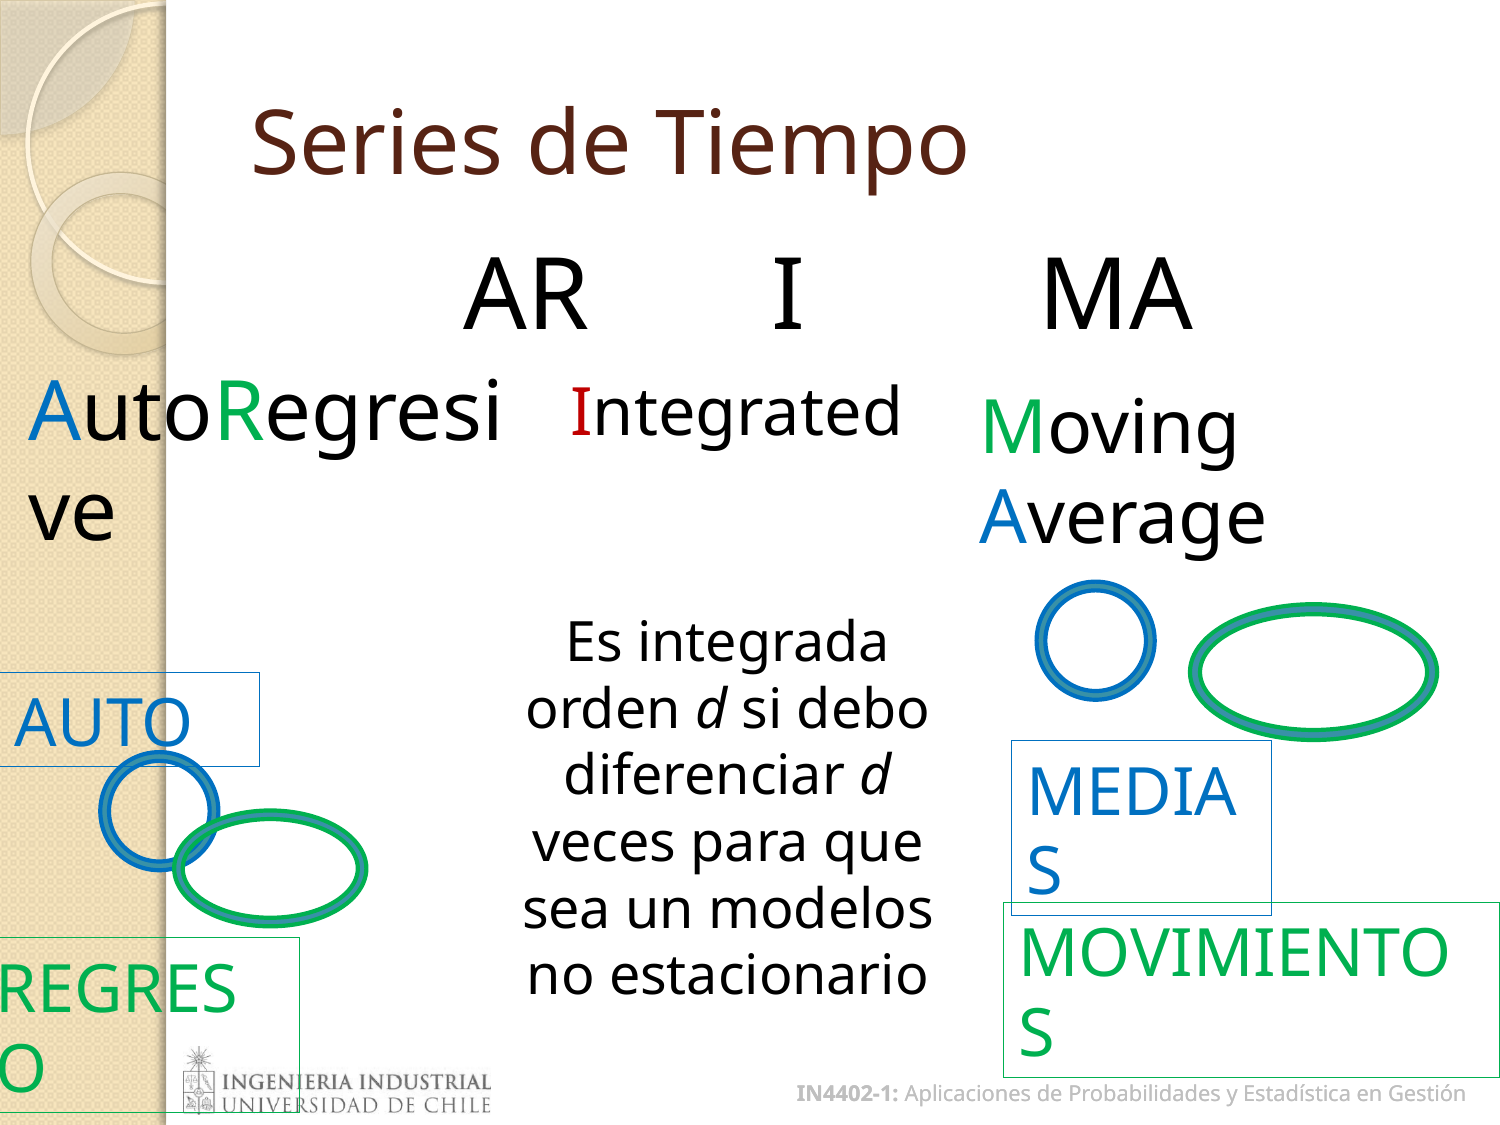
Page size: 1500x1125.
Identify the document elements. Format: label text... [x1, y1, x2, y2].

text_box [1187, 602, 1440, 743]
text_box [178, 767, 221, 822]
text_box MEDIAS [1011, 740, 1272, 902]
title Series de Tiempo [235, 45, 1483, 233]
text_box [1034, 579, 1157, 702]
text_box AUTO [0, 672, 260, 767]
text_box REGRESO [0, 937, 300, 1113]
text_box [185, 833, 217, 867]
text_box [98, 767, 173, 873]
text_box [172, 808, 369, 929]
list AR I MA [207, 198, 1438, 986]
text_box IN4402-1: Aplicaciones de Probabilidades y Estadística en Gestión [750, 1072, 1483, 1114]
text_box MOVIMIENTOS [1003, 902, 1500, 1078]
picture [183, 1046, 491, 1115]
